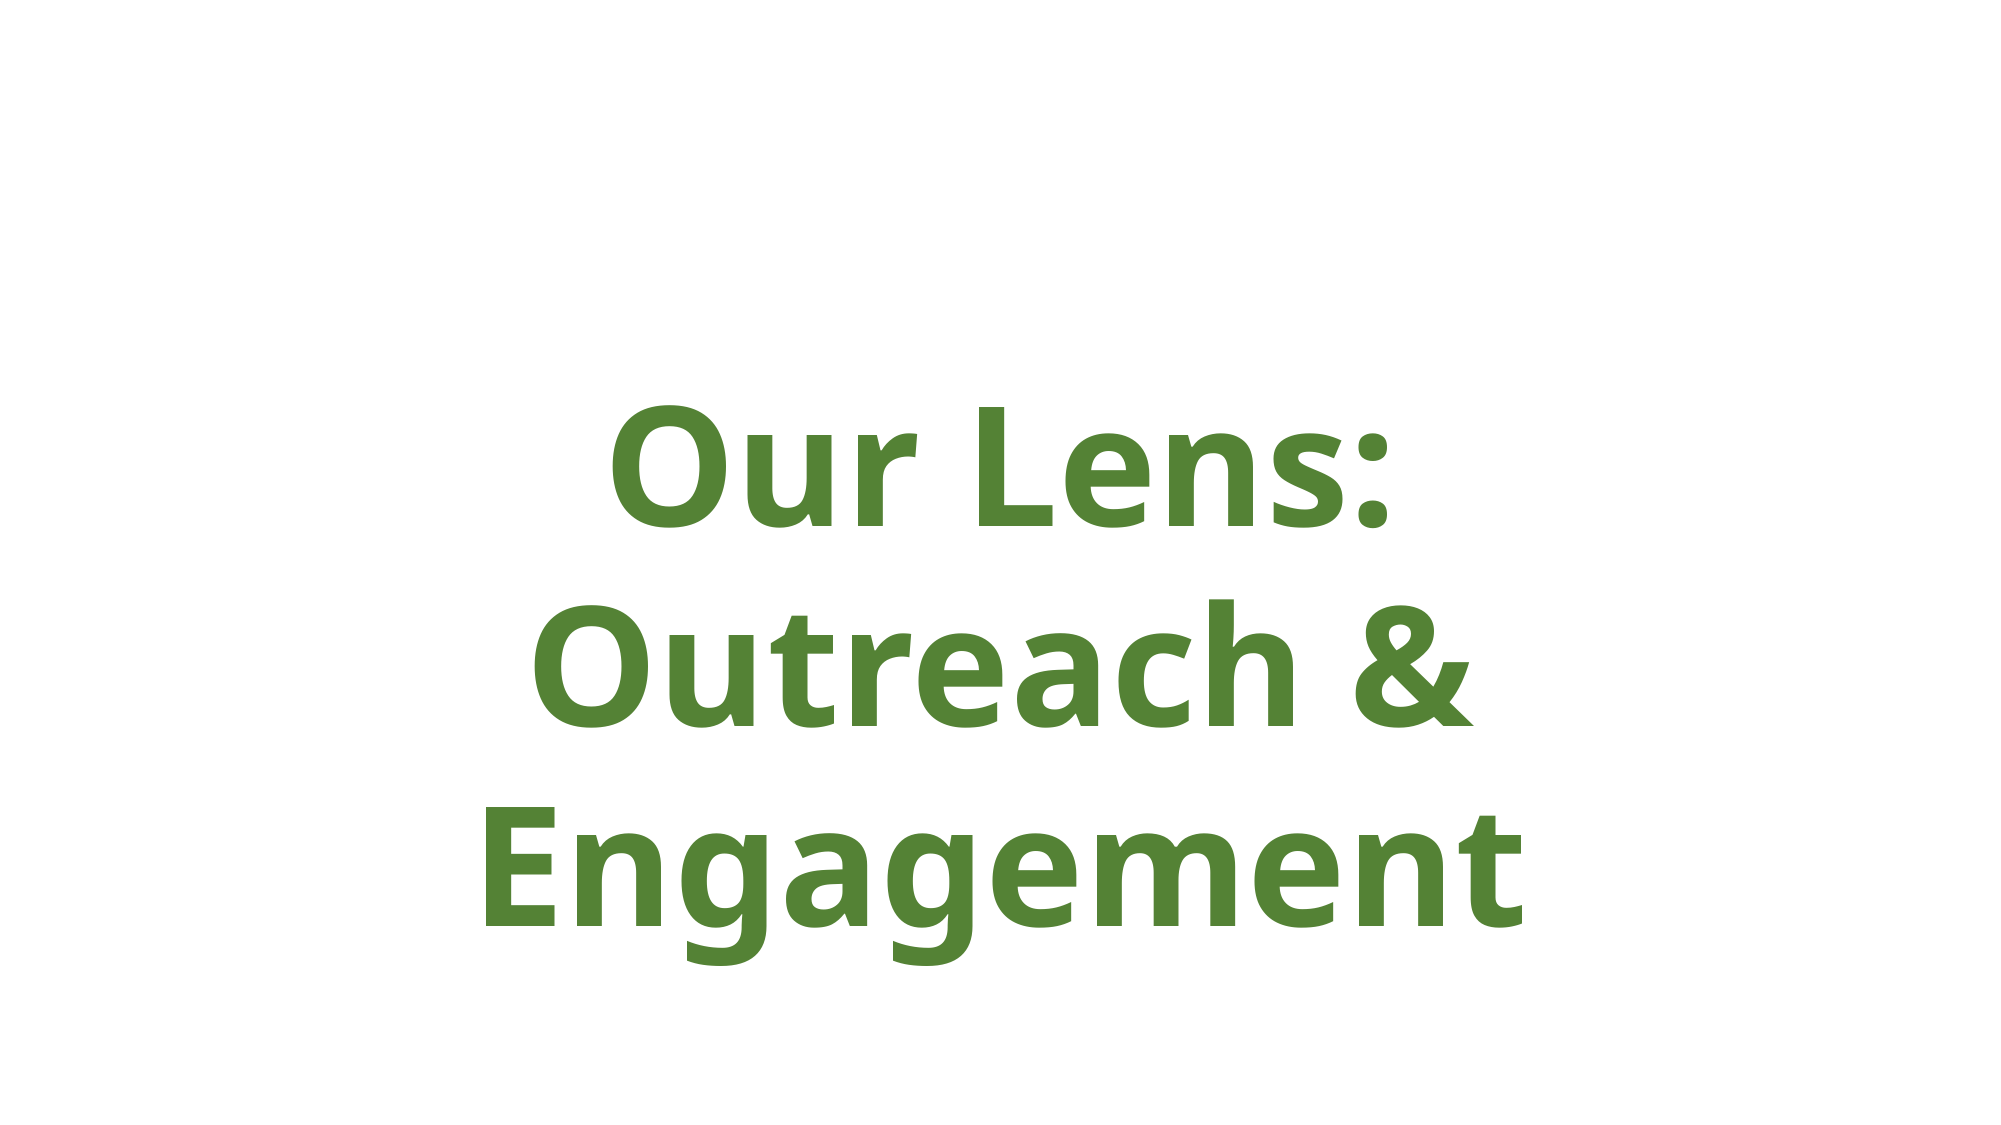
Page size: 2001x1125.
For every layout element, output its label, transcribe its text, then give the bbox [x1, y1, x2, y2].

text_box Our Lens: Outreach & Engagement [108, 352, 1892, 968]
